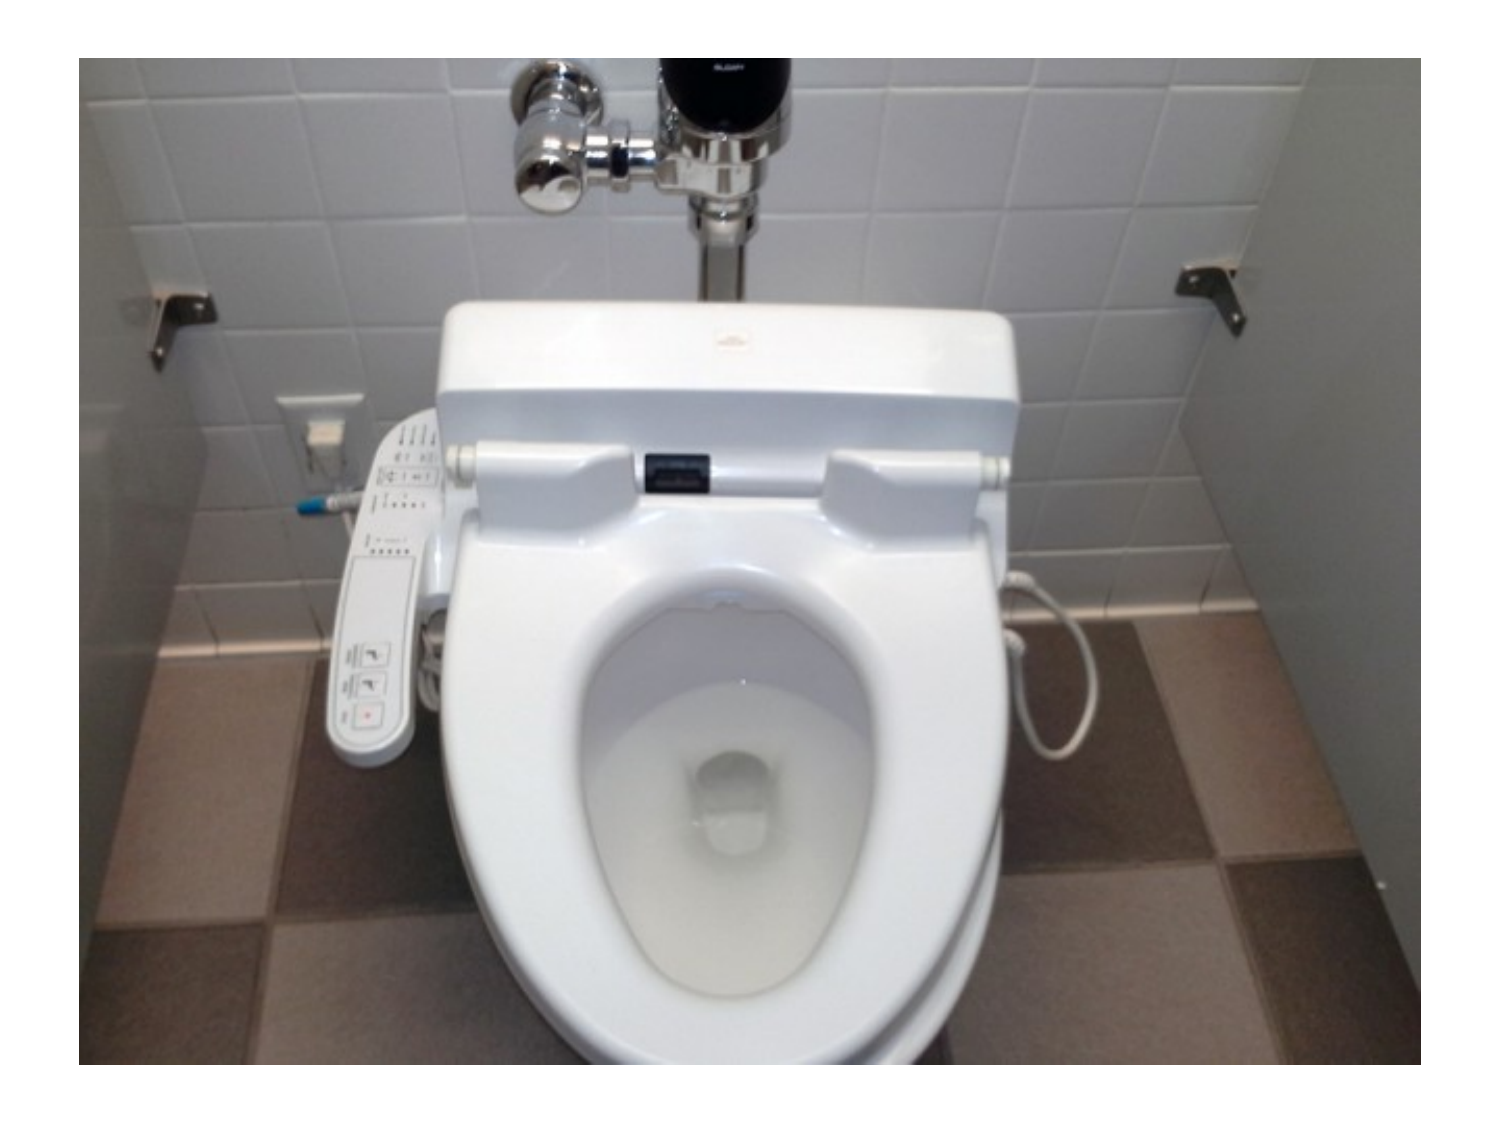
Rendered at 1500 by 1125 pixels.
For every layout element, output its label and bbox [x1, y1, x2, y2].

picture [78, 58, 1422, 1065]
